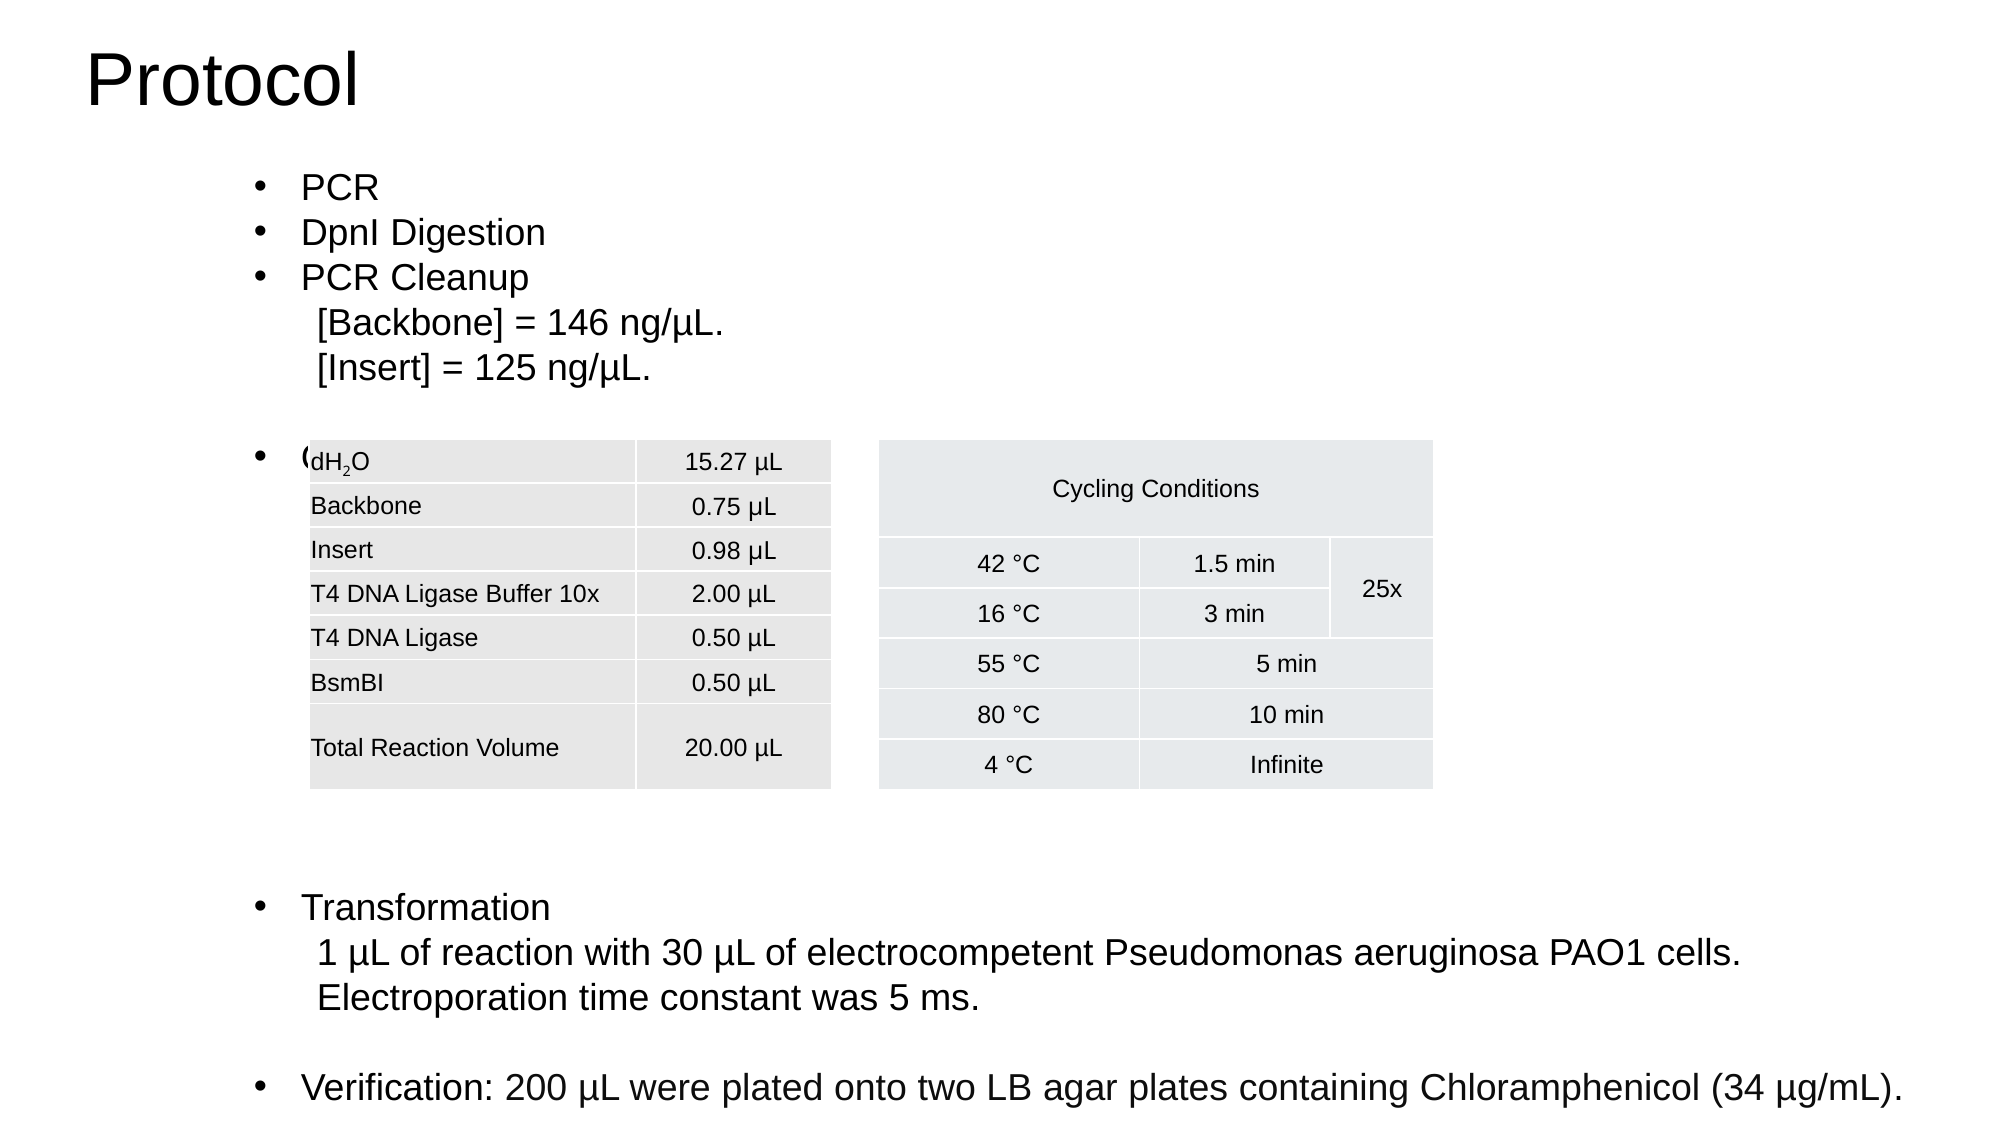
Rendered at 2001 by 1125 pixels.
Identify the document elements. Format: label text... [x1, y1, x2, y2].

table_header dH2O [310, 440, 635, 482]
table_cell 0.50 µL [637, 660, 831, 703]
table_cell T4 DNA Ligase [310, 616, 635, 659]
table_cell 55 °C [879, 639, 1139, 688]
table_cell 16 °C [879, 589, 1139, 637]
table_cell 0.50 µL [637, 616, 831, 659]
table_cell 3 min [1140, 589, 1329, 637]
text_box Protocol [70, 23, 879, 129]
table_cell 5 min [1140, 639, 1433, 688]
table_cell 2.00 µL [637, 572, 831, 614]
table_cell Backbone [310, 484, 635, 526]
table_cell T4 DNA Ligase Buffer 10x [310, 572, 635, 614]
table_cell 1.5 min [1140, 538, 1329, 587]
table_cell Insert [310, 528, 635, 570]
text_box PCR DpnI Digestion PCR Cleanup [Backbone] = 146 ng/µL. [Insert] = 125 ng/µL. Golden Gate Assembly Transformation 1 µL of reaction with 30 µL of electrocompetent Pseudomonas aeruginosa PAO1 cells. Electroporation time constant was 5 ms. Verification: 200 µL were plated onto two LB agar plates containing Chloramphenicol (34 µg/mL). [239, 155, 1919, 1125]
table_cell 25x [1331, 538, 1433, 637]
table_header 15.27 µL [637, 440, 831, 482]
table_cell 4 °C [879, 740, 1139, 789]
table_cell 20.00 µL [637, 704, 831, 789]
table_cell Total Reaction Volume [310, 704, 635, 789]
table_cell 42 °C [879, 538, 1139, 587]
table_cell 0.75 µL [637, 484, 831, 526]
table_cell 80 °C [879, 689, 1139, 738]
table_cell BsmBI [310, 660, 635, 703]
table_header Cycling Conditions [879, 440, 1433, 536]
table_cell 0.98 µL [637, 528, 831, 570]
table_cell 10 min [1140, 689, 1433, 738]
table_cell Infinite [1140, 740, 1433, 789]
